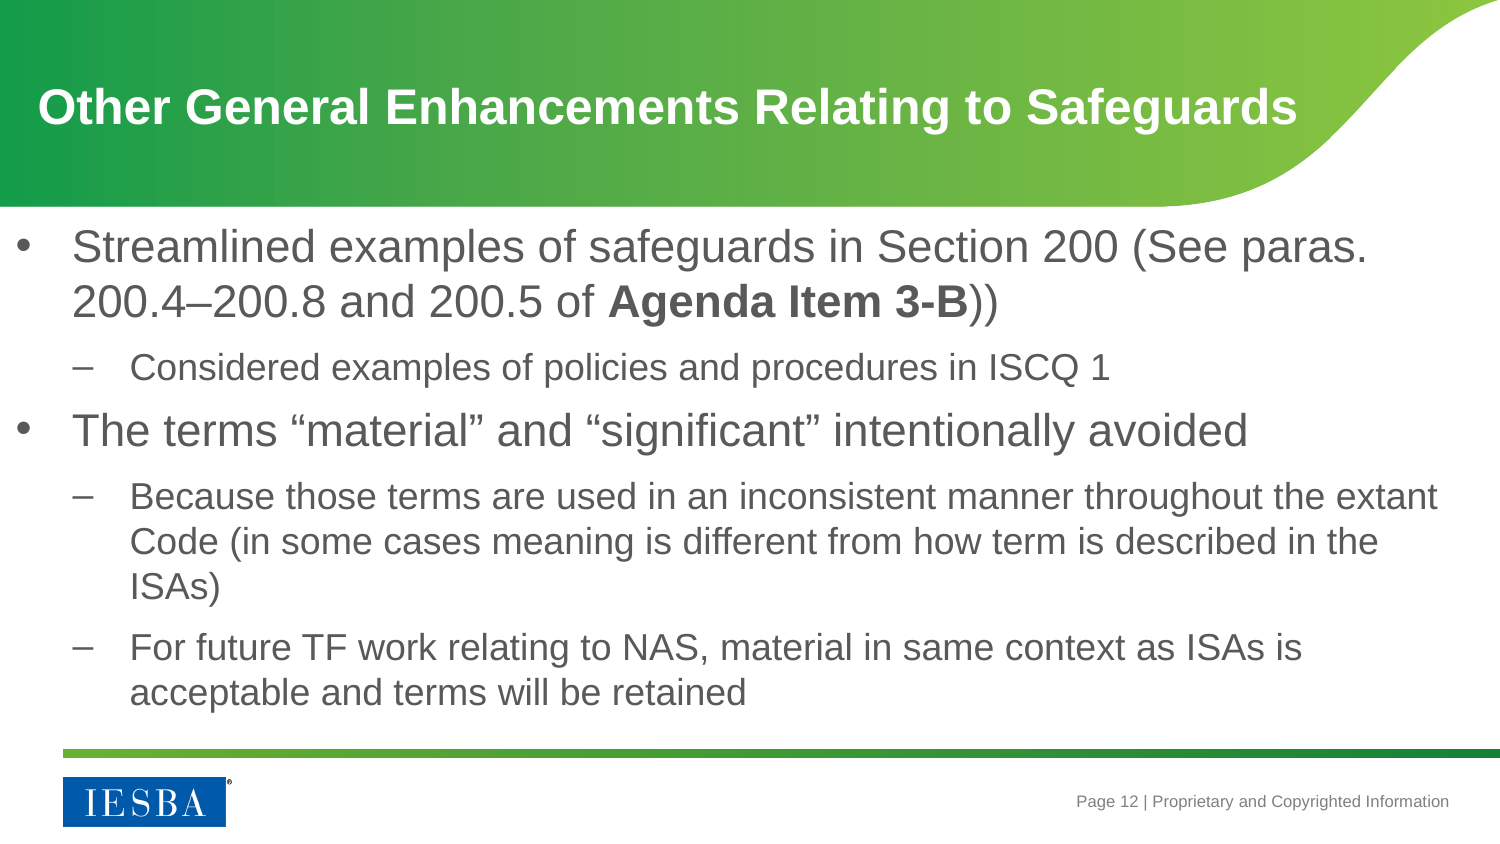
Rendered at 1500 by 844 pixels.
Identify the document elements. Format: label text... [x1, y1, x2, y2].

picture [63, 777, 232, 827]
picture [0, 0, 1500, 207]
list Streamlined examples of safeguards in Section 200 (See paras. 200.4–200.8 and 200.5 of Agenda Item 3-B)) Considered examples of policies and procedures in ISCQ 1 The terms “material” and “significant” intentionally avoided Because those terms are used in an inconsistent manner throughout the extant Code (in some cases meaning is different from how term is described in the ISAs) For future TF work relating to NAS, material in same context as ISAs is acceptable and terms will be retained [0, 209, 1475, 735]
title Other General Enhancements Relating to Safeguards [37, 71, 1325, 138]
